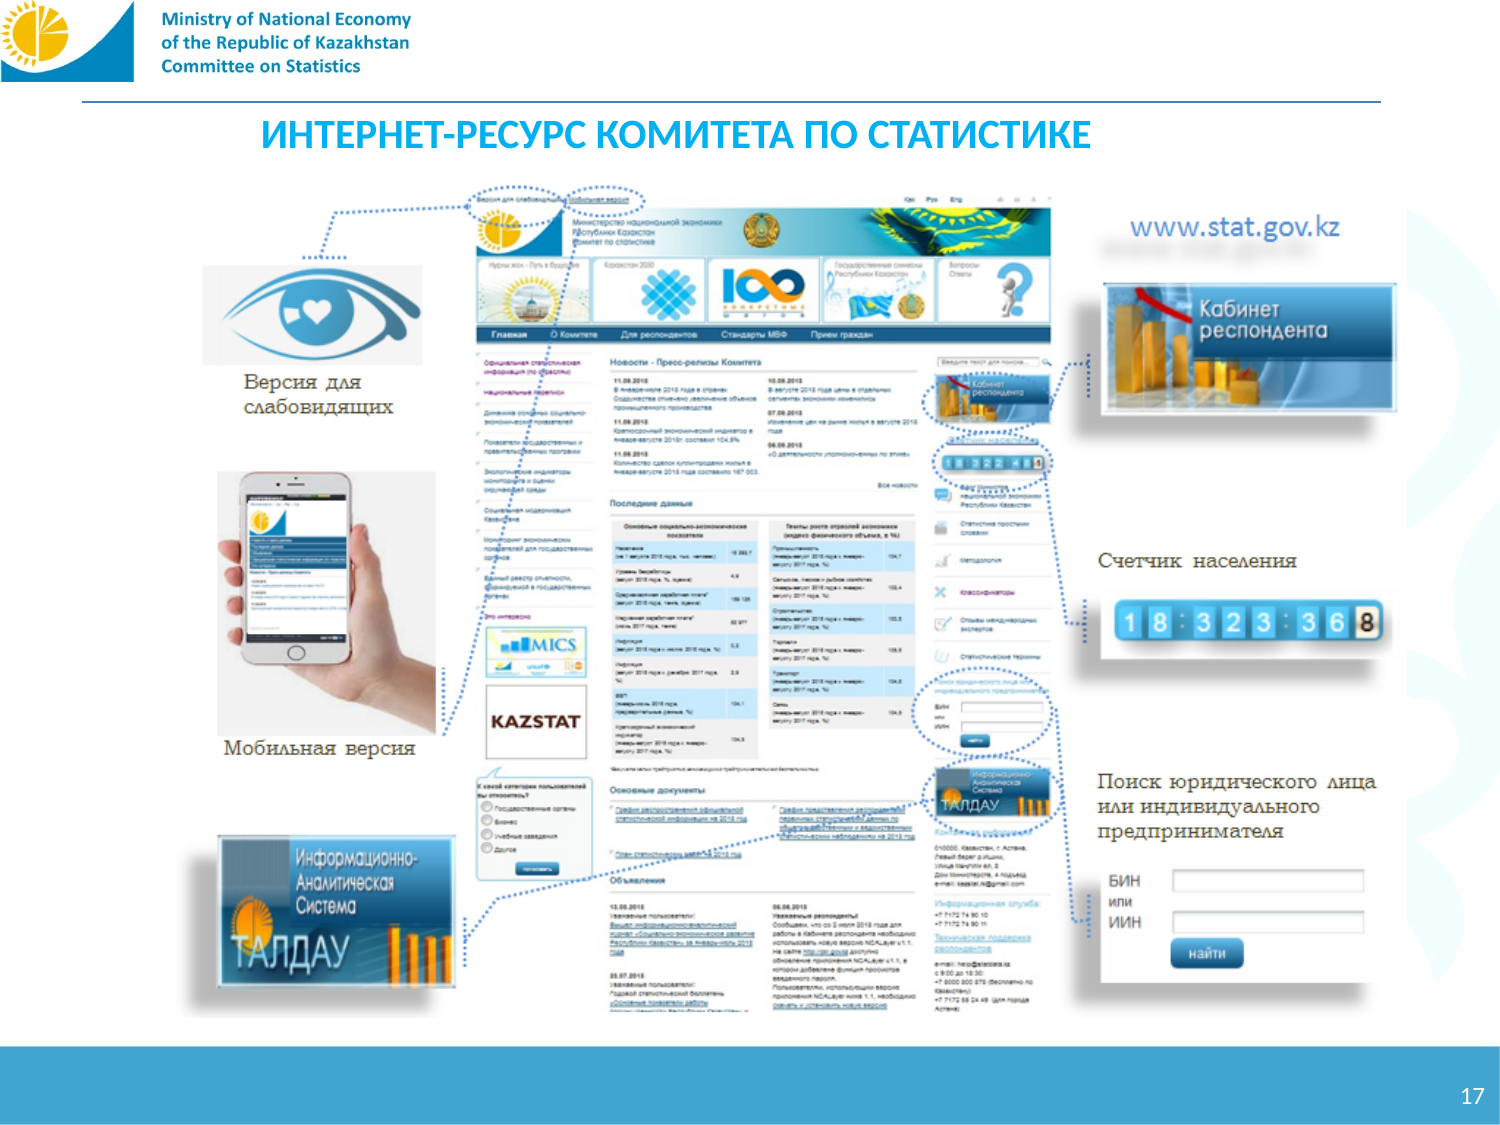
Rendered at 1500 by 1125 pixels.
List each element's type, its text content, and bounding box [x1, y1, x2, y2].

text_box ИНТЕРНЕТ-РЕСУРС КОМИТЕТА ПО СТАТИСТИКЕ [246, 105, 1500, 164]
picture [0, 1046, 1500, 1125]
picture [0, 0, 411, 83]
picture [175, 171, 1500, 1019]
